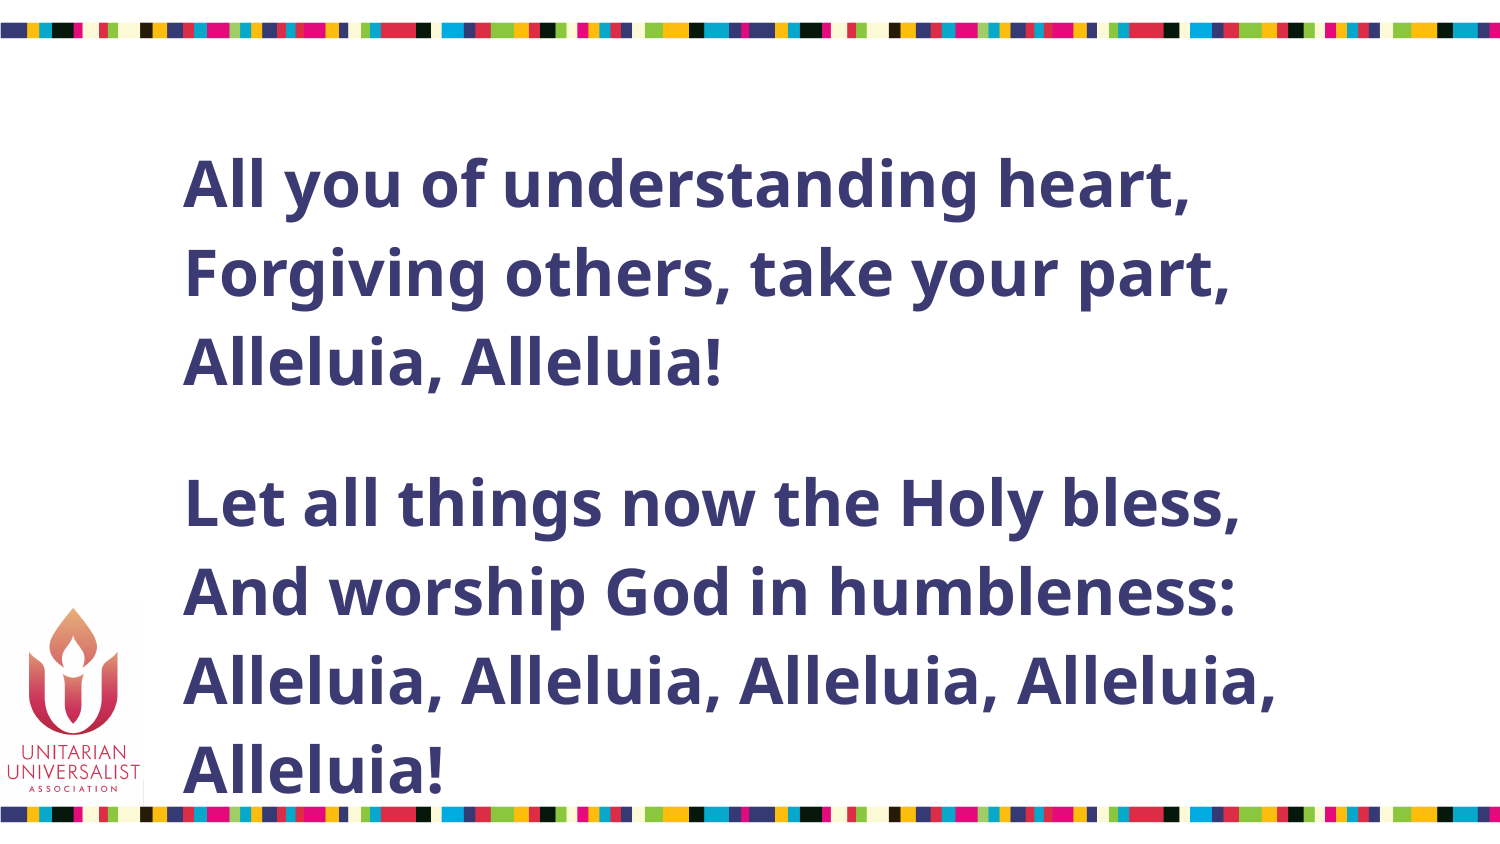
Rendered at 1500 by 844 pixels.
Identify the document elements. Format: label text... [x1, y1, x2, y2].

text_box All you of understanding heart, Forgiving others, take your part, Alleluia, Alleluia! Let all things now the Holy bless, And worship God in humbleness: Alleluia, Alleluia, Alleluia, Alleluia, Alleluia! [168, 116, 1500, 806]
picture [0, 22, 1500, 40]
picture [0, 600, 1500, 824]
